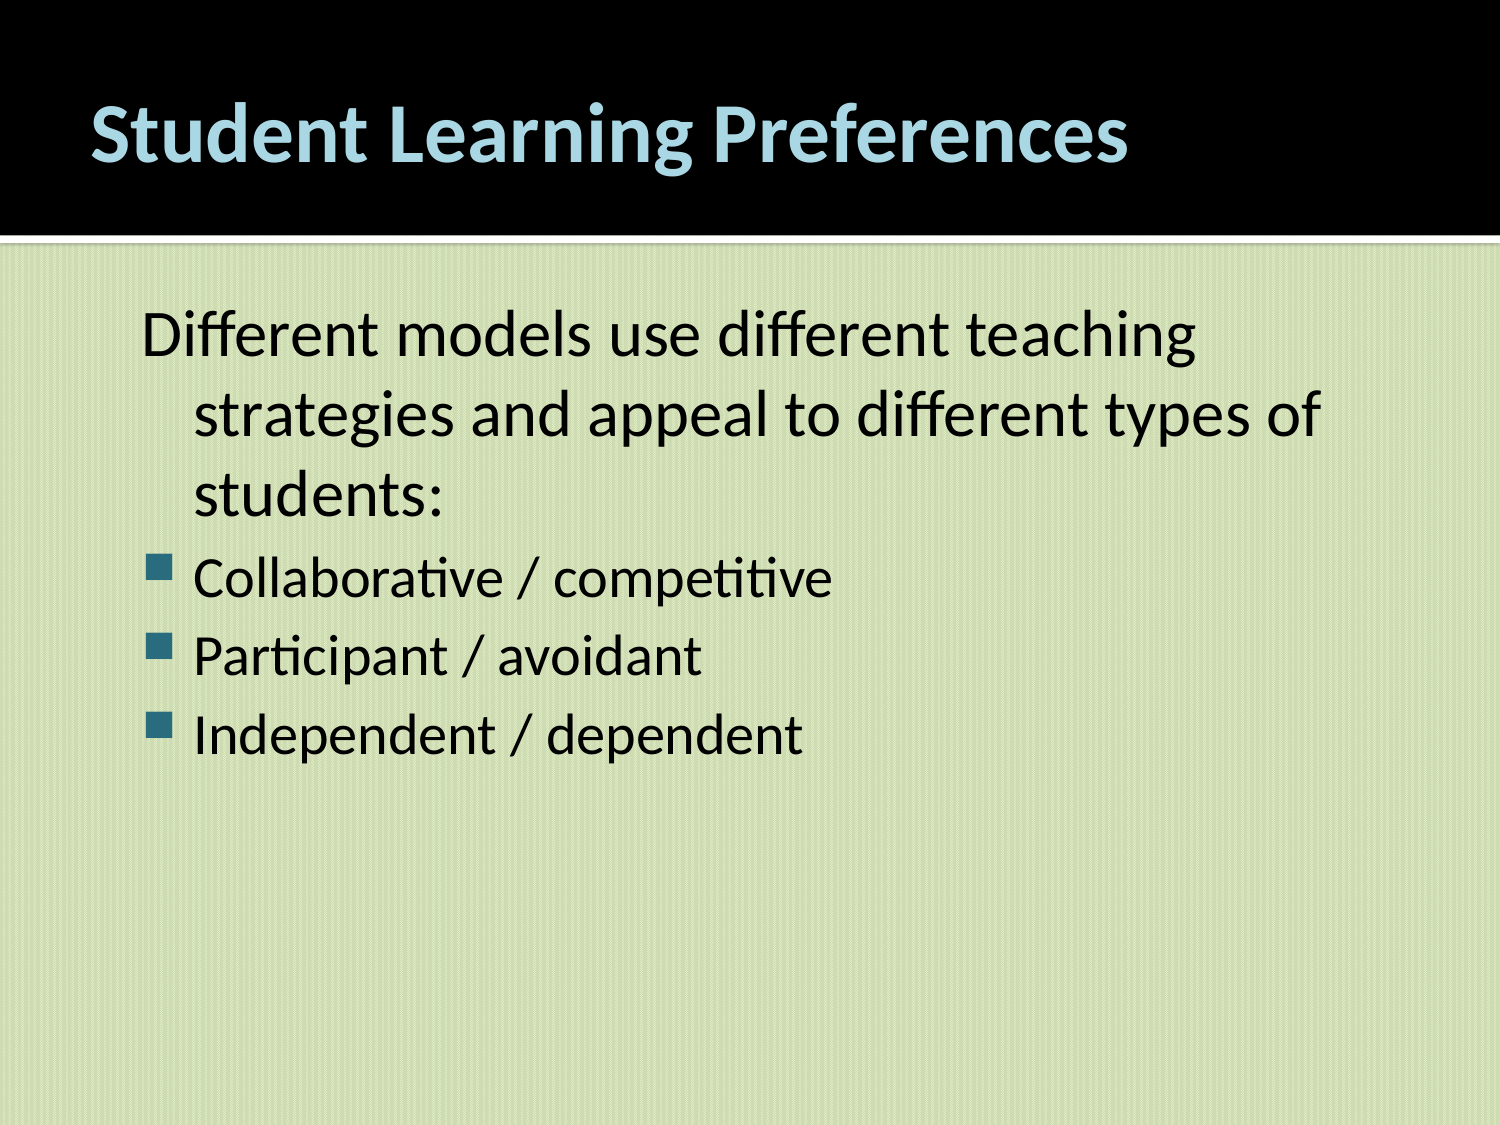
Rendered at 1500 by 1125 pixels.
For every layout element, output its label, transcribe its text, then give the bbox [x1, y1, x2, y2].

list Different models use different teaching strategies and appeal to different types of students: Collaborative / competitive Participant / avoidant Independent / dependent [112, 275, 1450, 1050]
title Student Learning Preferences [75, 25, 1425, 231]
